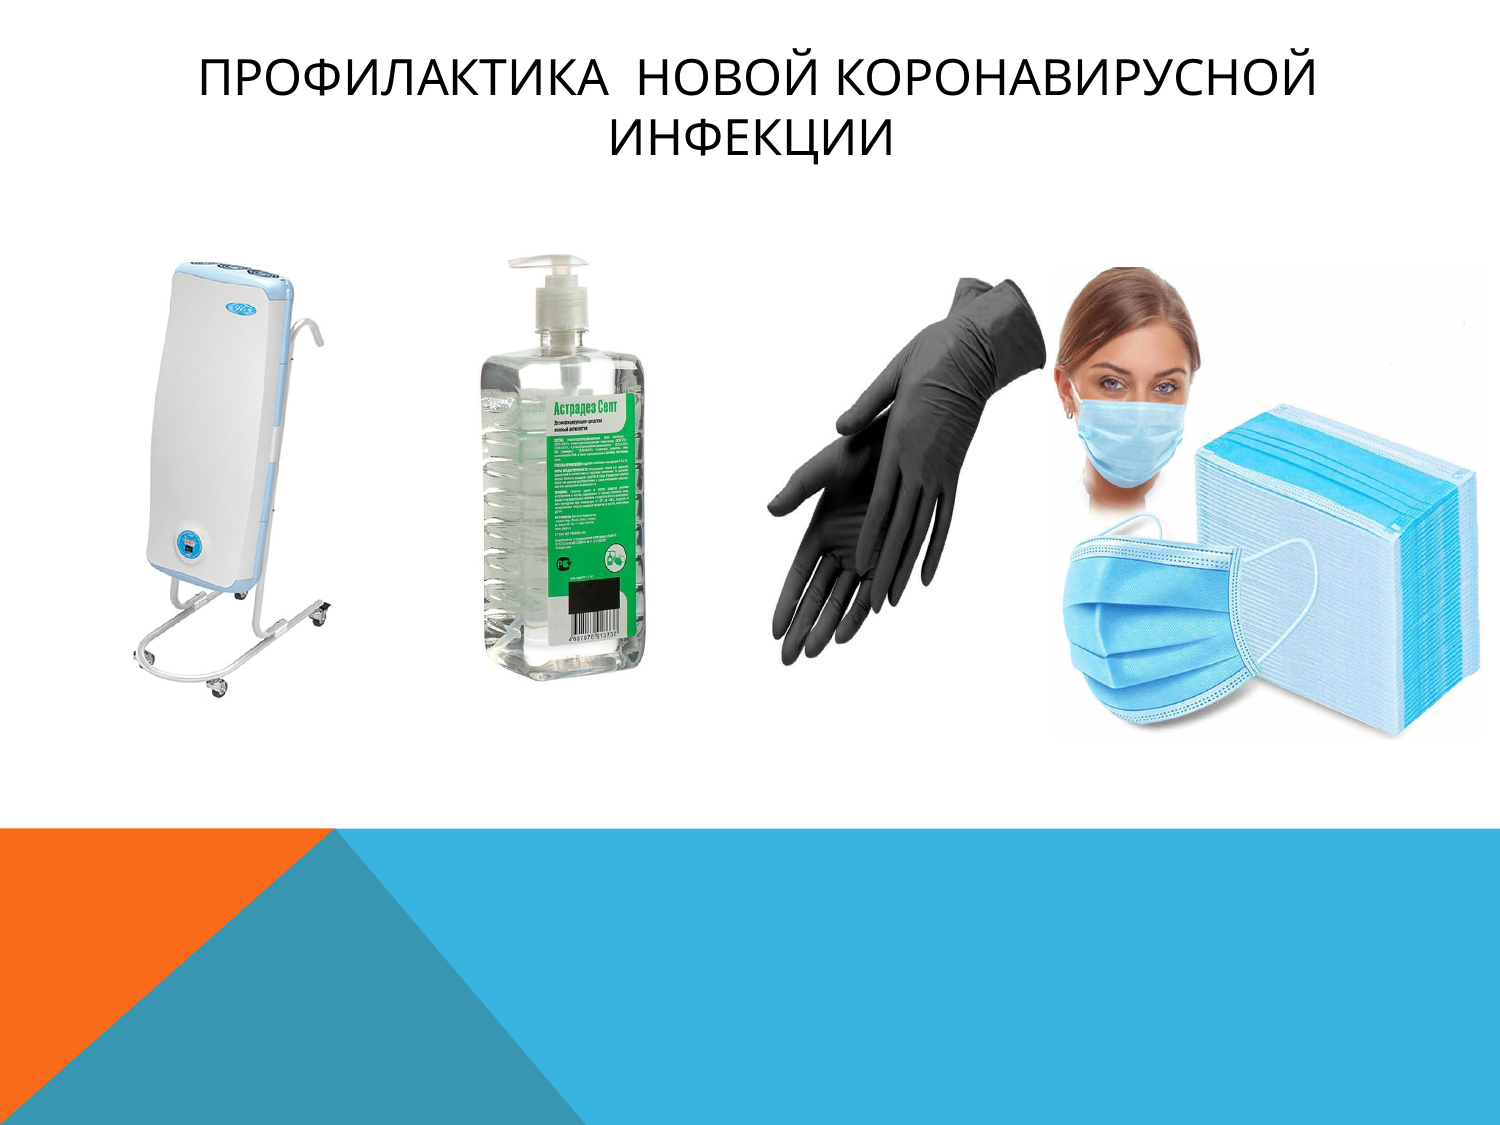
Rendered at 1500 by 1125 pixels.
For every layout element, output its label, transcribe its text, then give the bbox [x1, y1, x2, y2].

title профилактикА новой коронавирусной инфекции [135, 60, 1369, 150]
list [29, 231, 444, 729]
picture [359, 231, 1483, 740]
